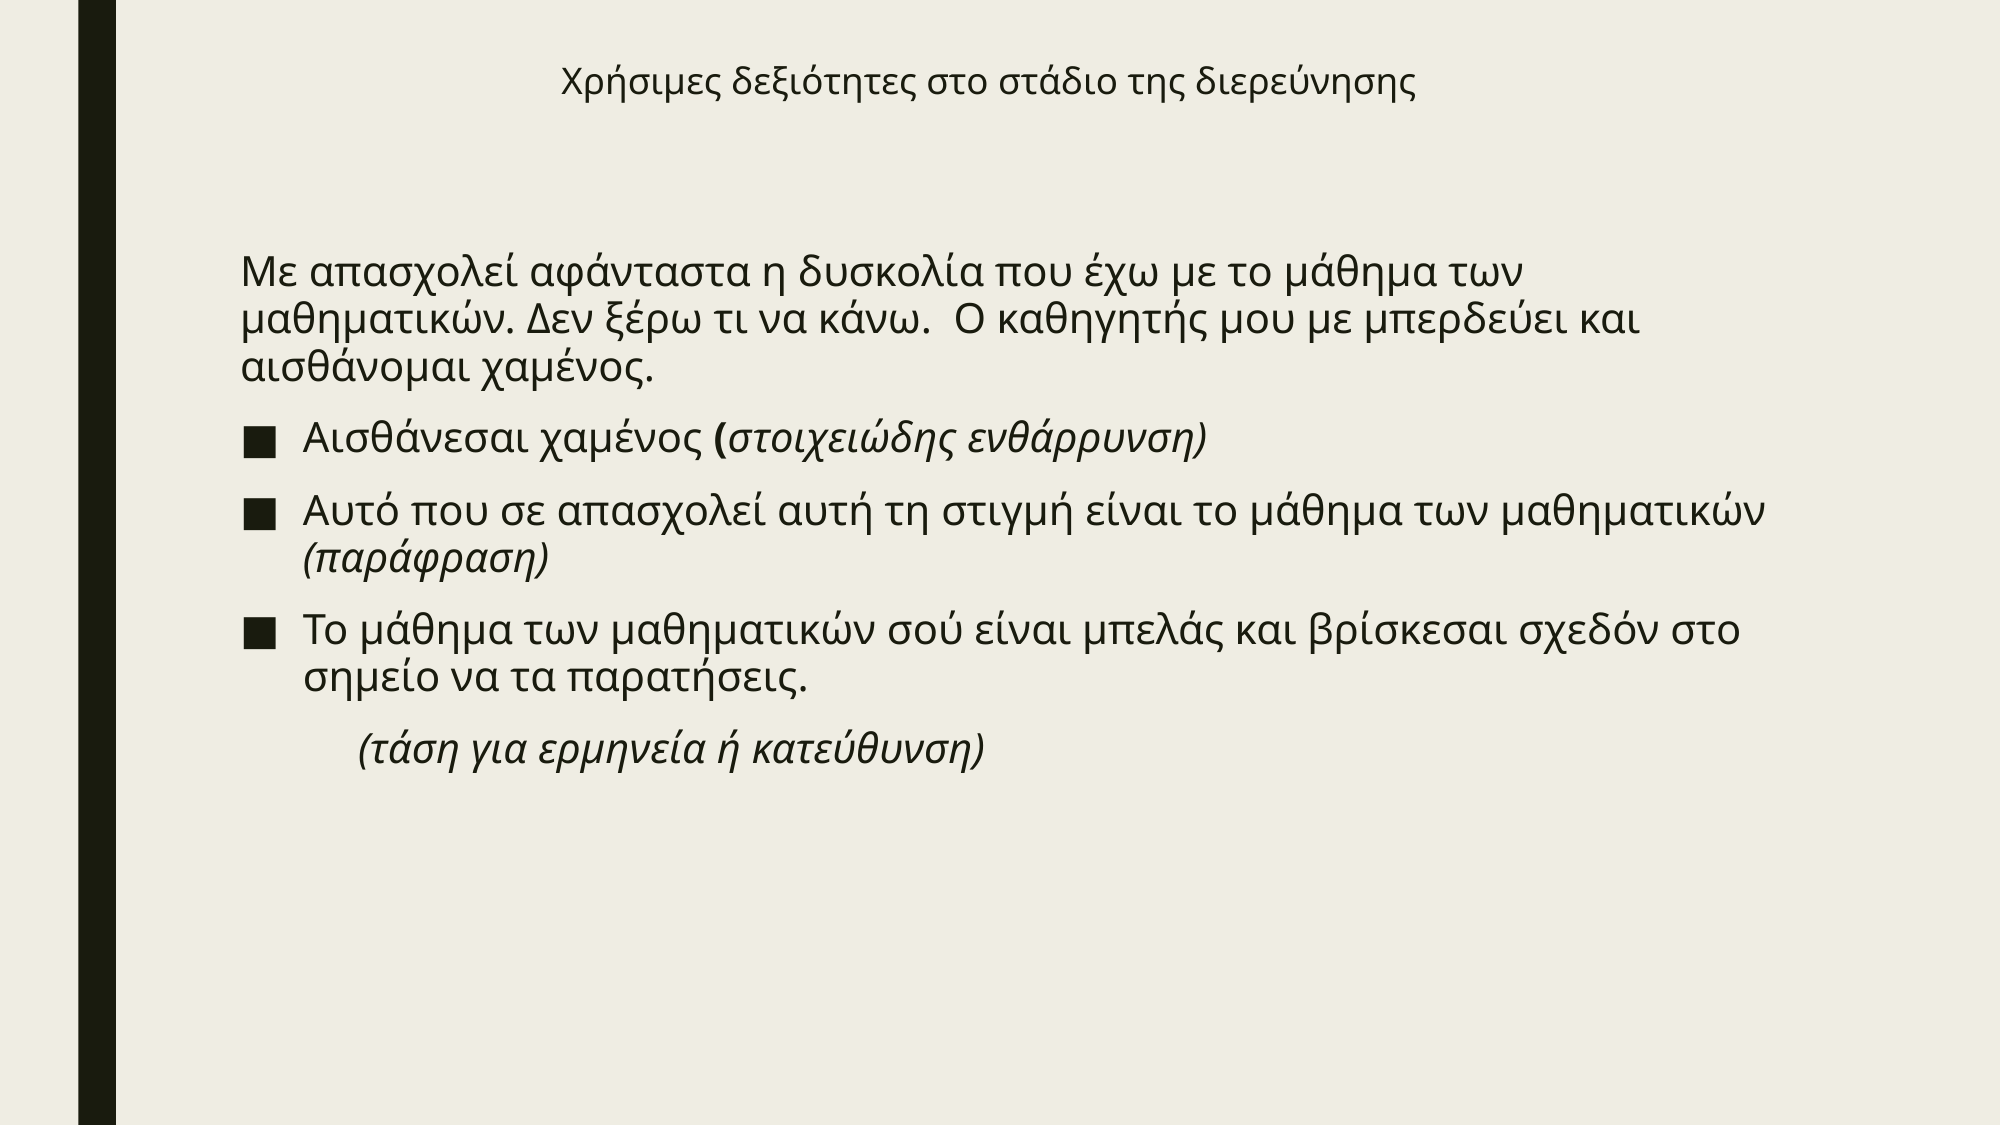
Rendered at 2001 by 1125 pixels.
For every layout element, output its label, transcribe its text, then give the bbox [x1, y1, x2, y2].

list Με απασχολεί αφάνταστα η δυσκολία που έχω με το μάθημα των μαθηματικών. Δεν ξέρω τι να κάνω. Ο καθηγητής μου με μπερδεύει και αισθάνομαι χαμένος. Αισθάνεσαι χαμένος (στοιχειώδης ενθάρρυνση) Αυτό που σε απασχολεί αυτή τη στιγμή είναι το μάθημα των μαθηματικών (παράφραση) Το μάθημα των μαθηματικών σού είναι μπελάς και βρίσκεσαι σχεδόν στο σημείο να τα παρατήσεις. (τάση για ερμηνεία ή κατεύθυνση) [225, 241, 1800, 830]
title Χρήσιμες δεξιότητες στο στάδιο της διερεύνησης [201, 55, 1777, 155]
